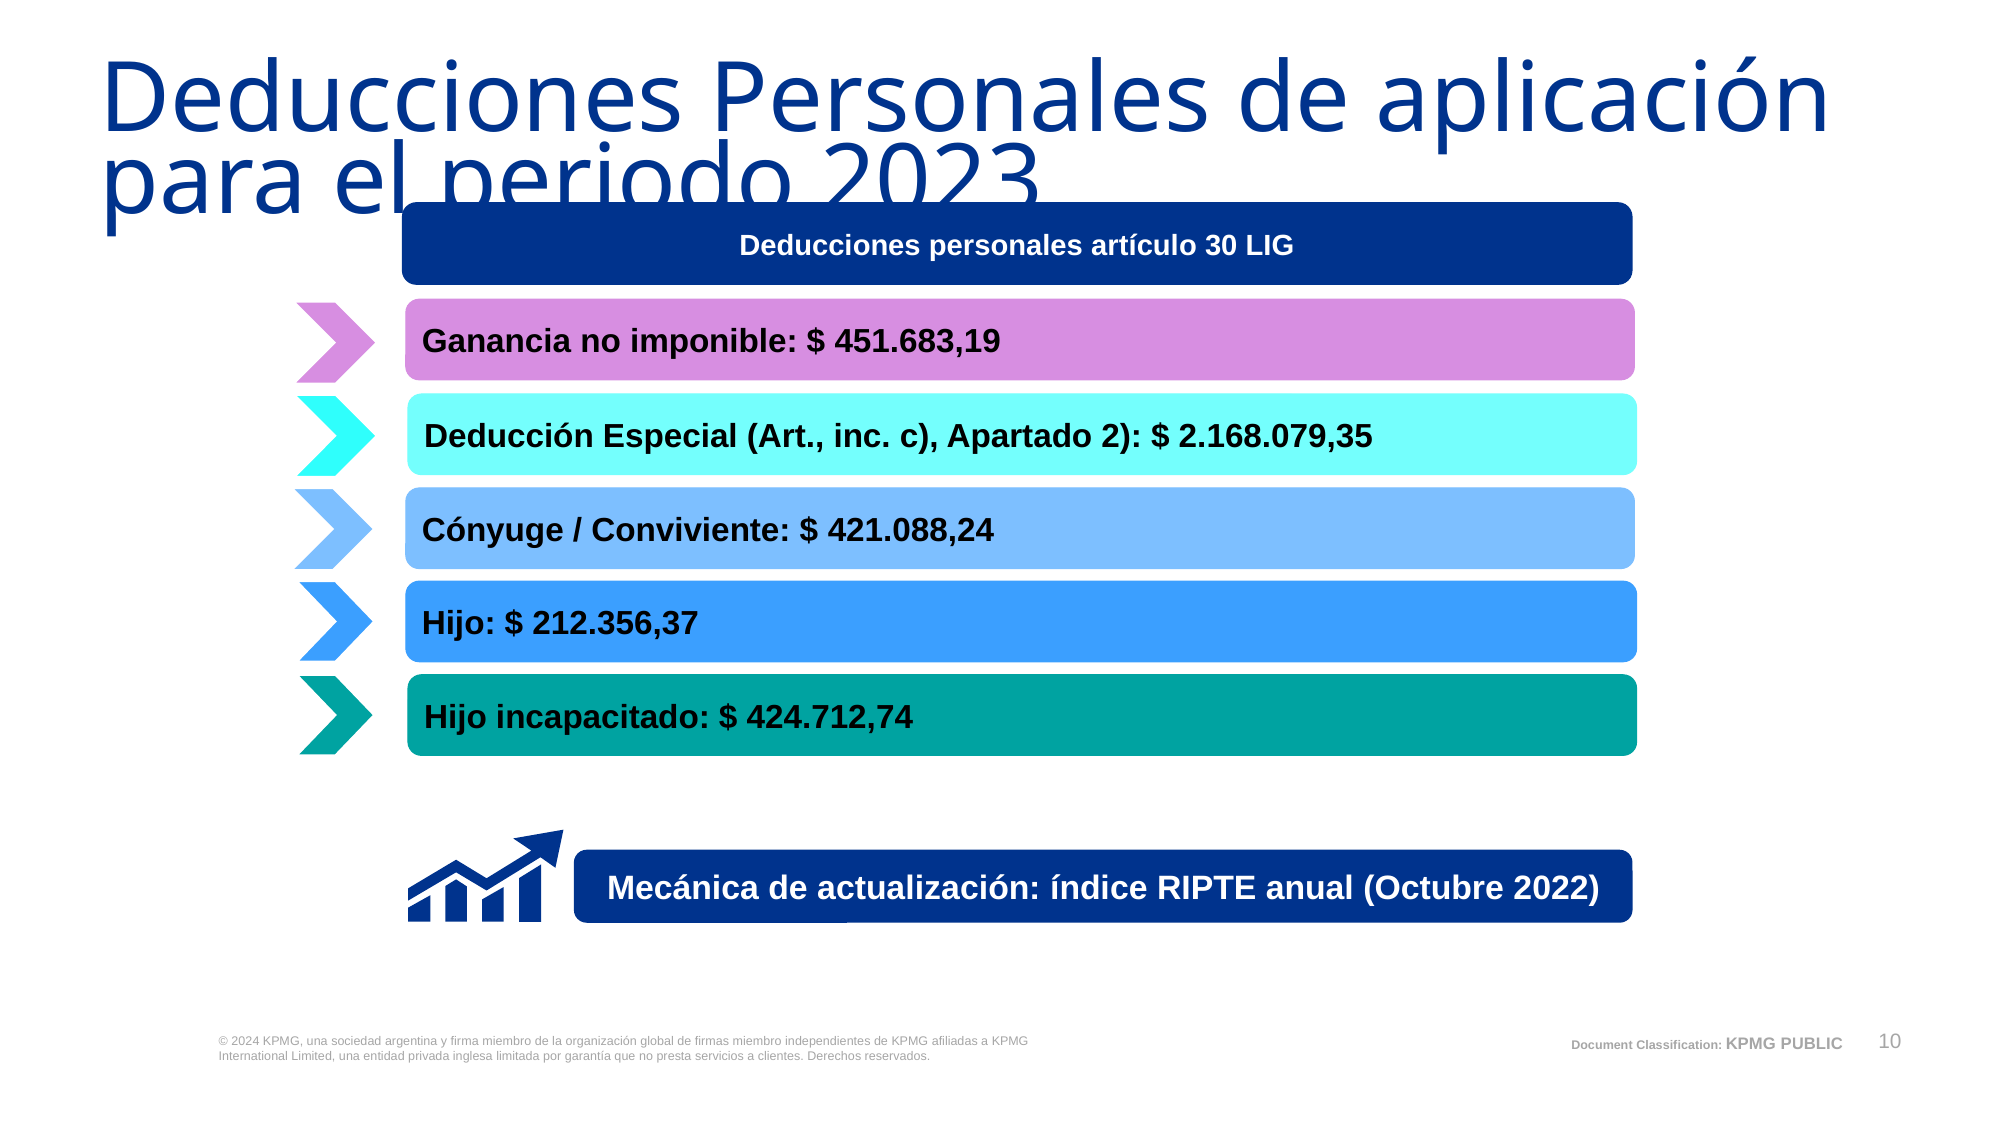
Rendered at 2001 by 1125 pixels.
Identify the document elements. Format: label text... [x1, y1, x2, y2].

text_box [291, 203, 1637, 922]
title Deducciones Personales de aplicación para el periodo 2023 [99, 66, 1901, 185]
